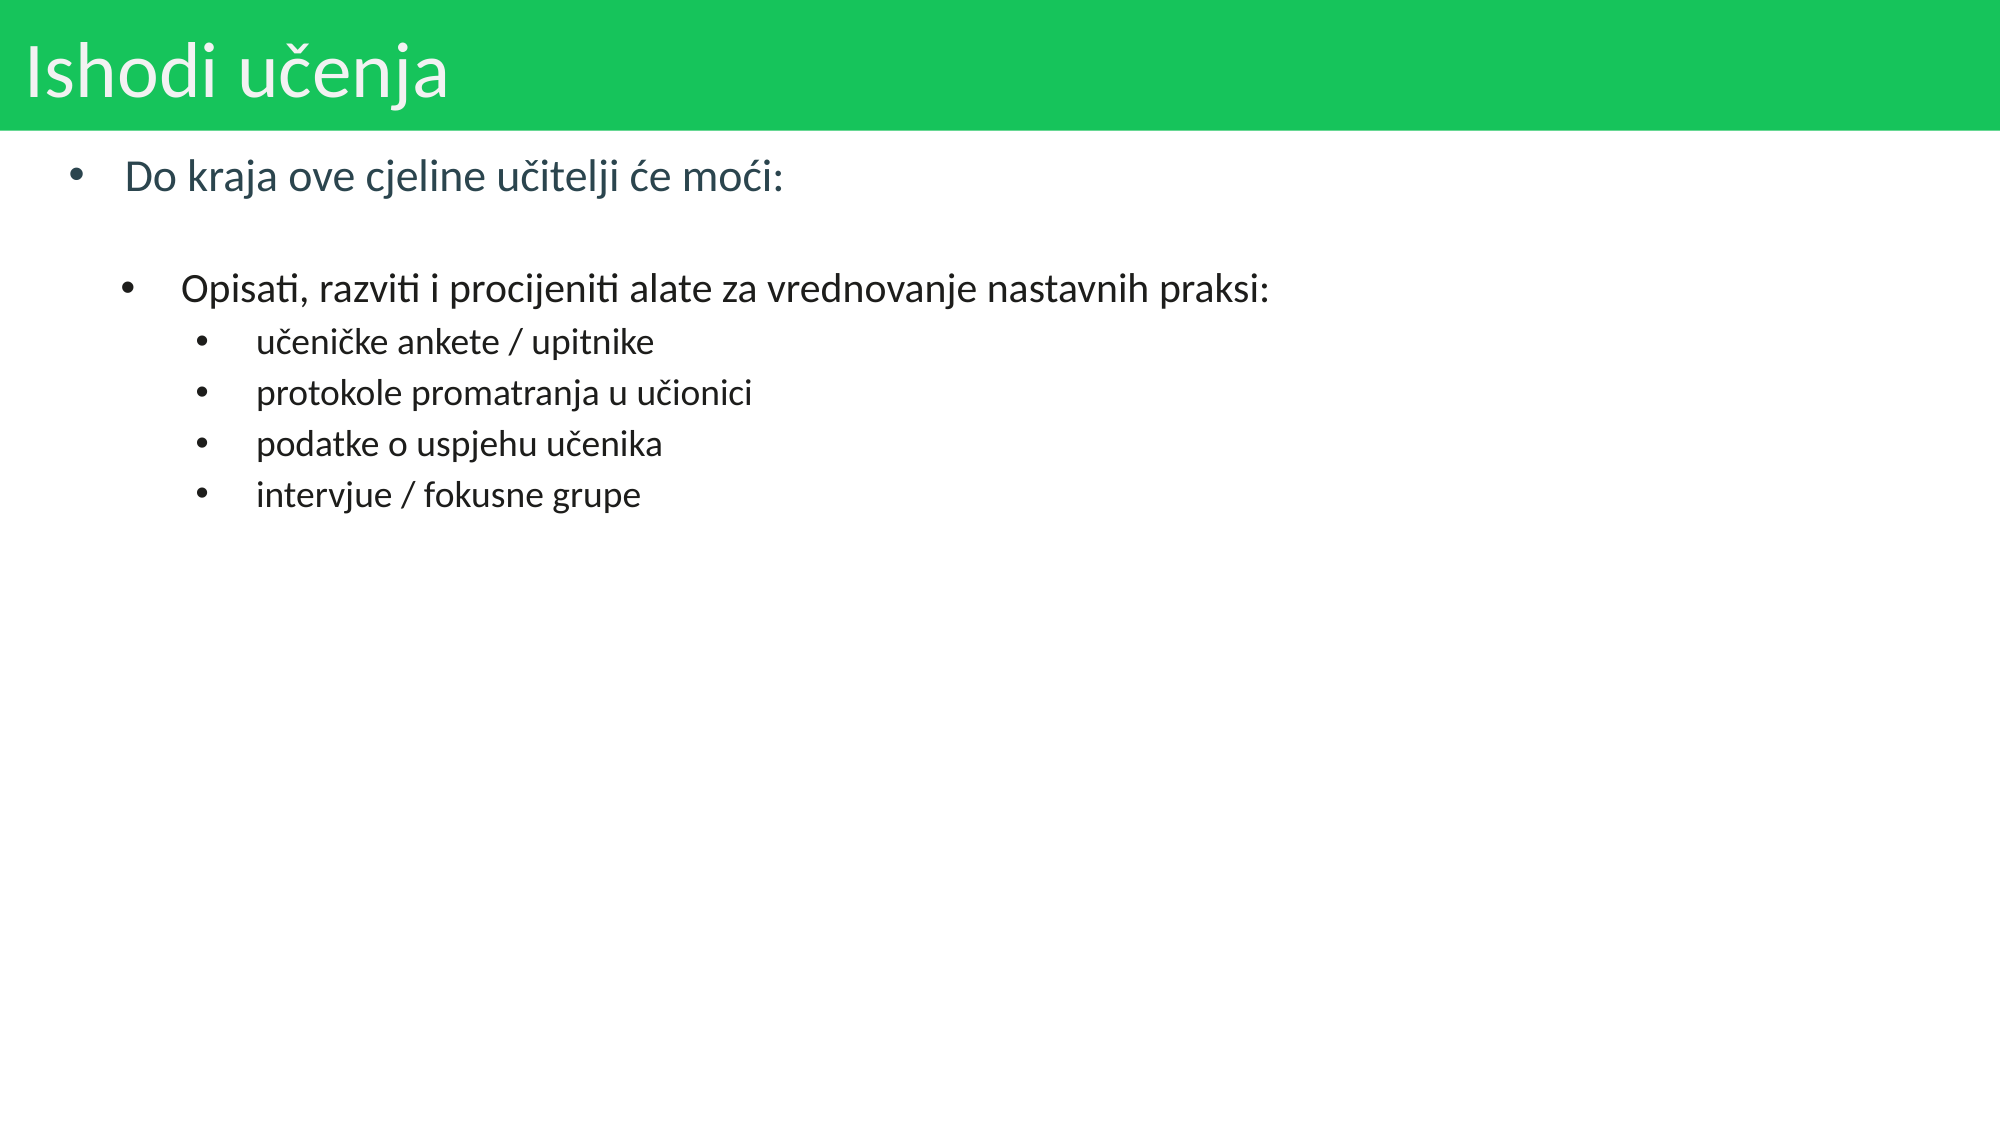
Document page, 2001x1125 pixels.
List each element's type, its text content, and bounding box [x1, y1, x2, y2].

title Ishodi učenja [16, 13, 1976, 131]
list Do kraja ove cjeline učitelji će moći: Opisati, razviti i procijeniti alate za vrednovanje nastavnih praksi: učeničke ankete / upitnike protokole promatranja u učionici podatke o uspjehu učenika intervjue / fokusne grupe [16, 144, 1976, 1108]
